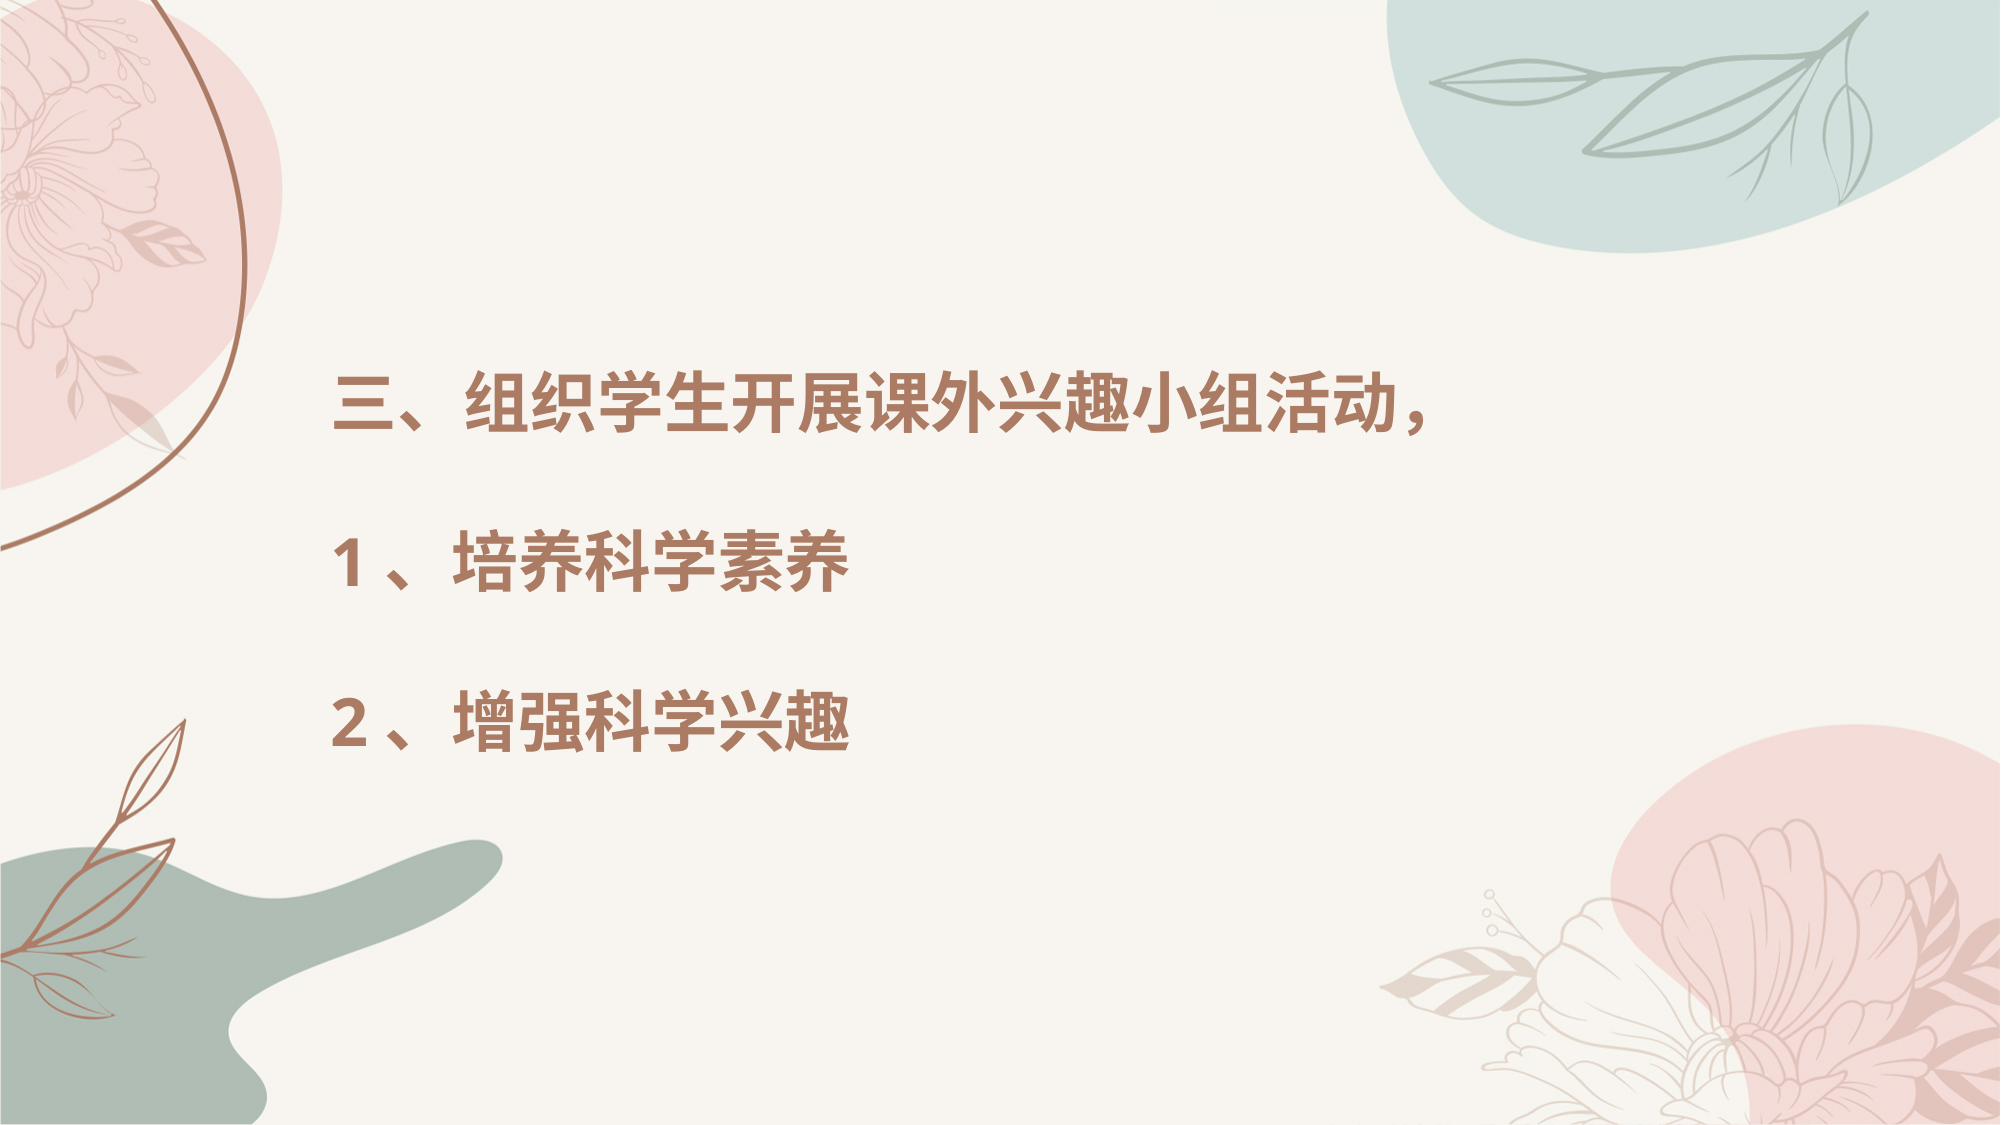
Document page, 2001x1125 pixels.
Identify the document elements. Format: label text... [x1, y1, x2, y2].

picture [0, 0, 2000, 1125]
text_box 三、组织学生开展课外兴趣小组活动， 1、培养科学素养 2、增强科学兴趣 [315, 352, 1660, 768]
